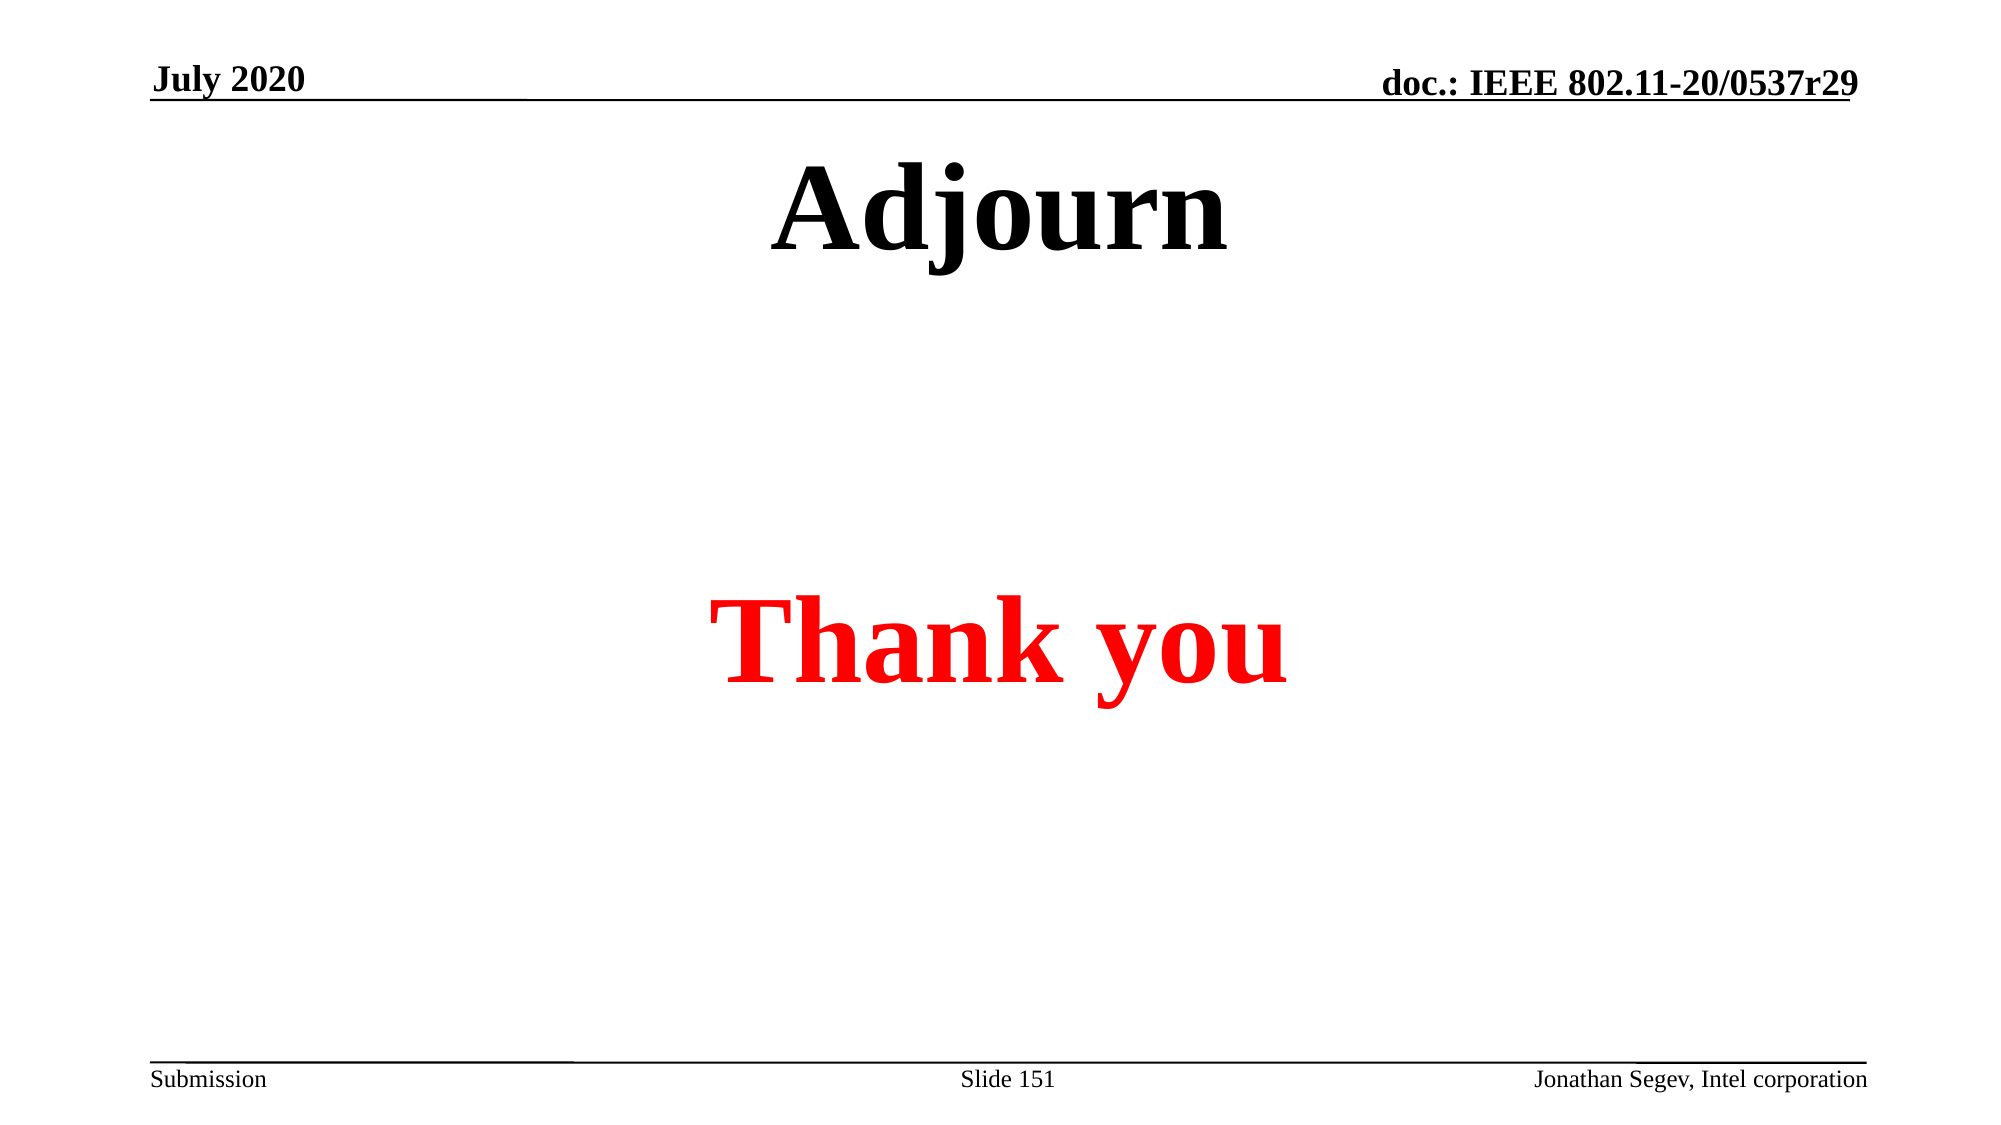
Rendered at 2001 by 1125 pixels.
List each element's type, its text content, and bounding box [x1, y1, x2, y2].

list Thank you [149, 324, 1850, 1000]
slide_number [152, 54, 563, 100]
slide_number Slide 151 [950, 1061, 1067, 1123]
footer Jonathan Segev, Intel corporation [1171, 1061, 1869, 1093]
title Adjourn [149, 112, 1850, 288]
